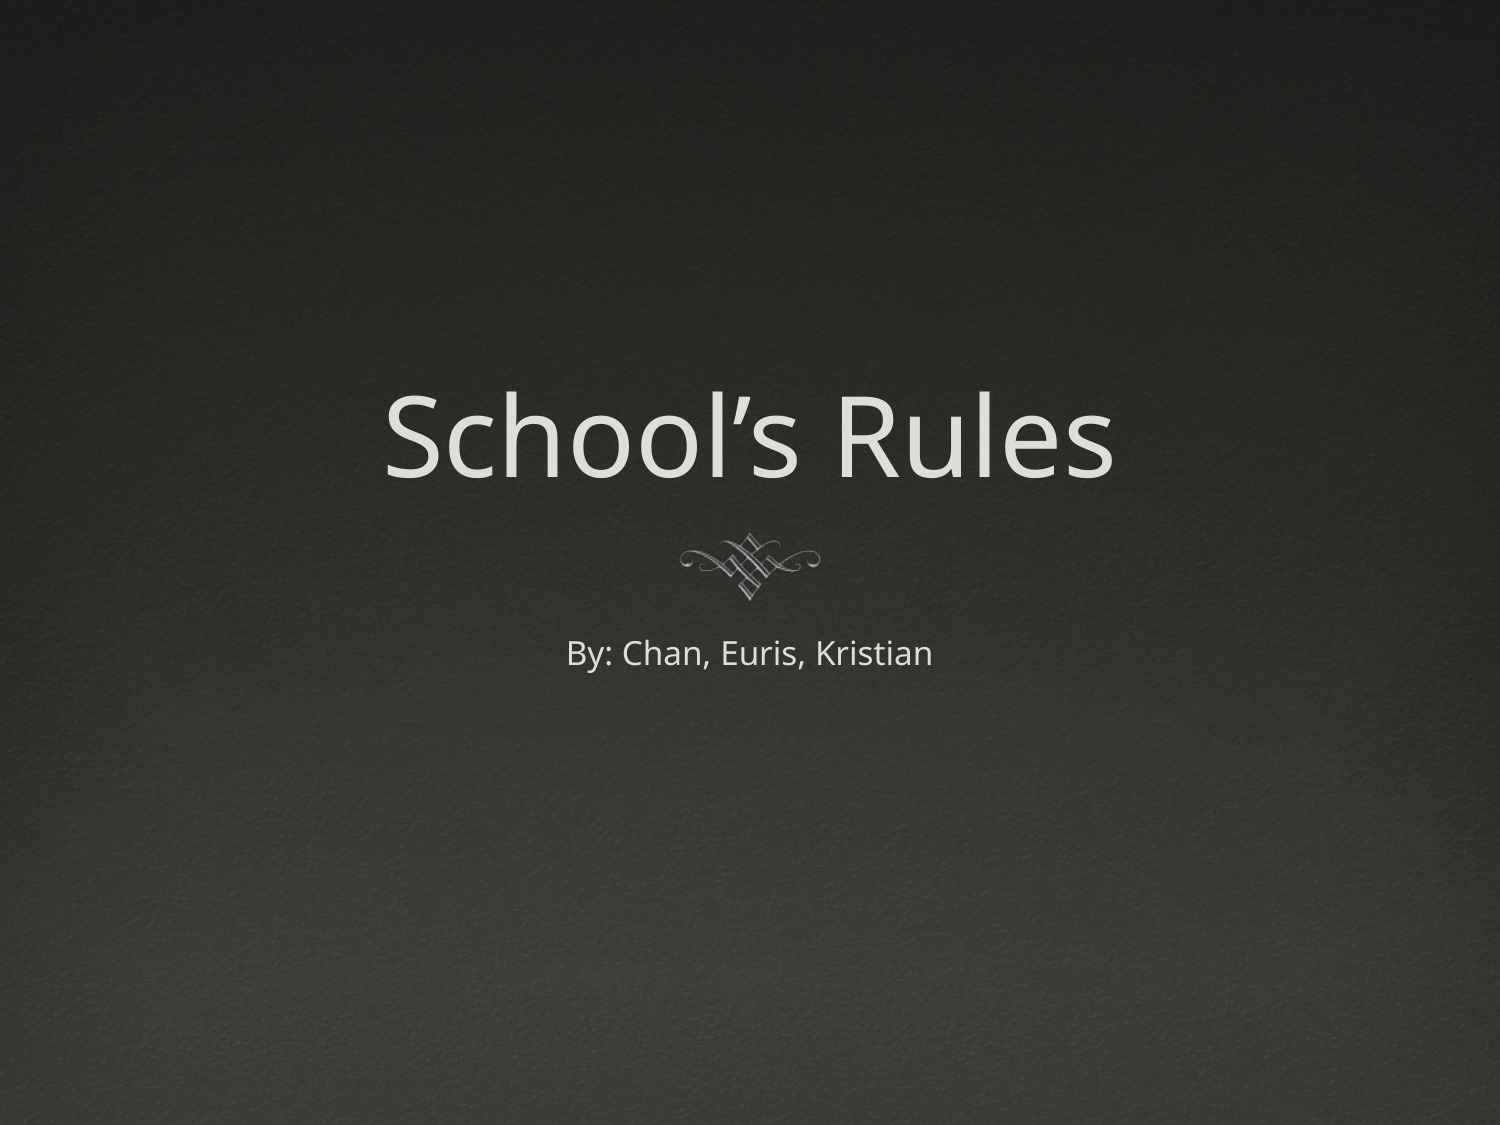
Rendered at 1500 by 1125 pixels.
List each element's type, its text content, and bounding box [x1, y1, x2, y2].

subtitle By: Chan, Euris, Kristian [112, 624, 1388, 913]
picture [657, 508, 843, 624]
title School’s Rules [112, 266, 1388, 508]
